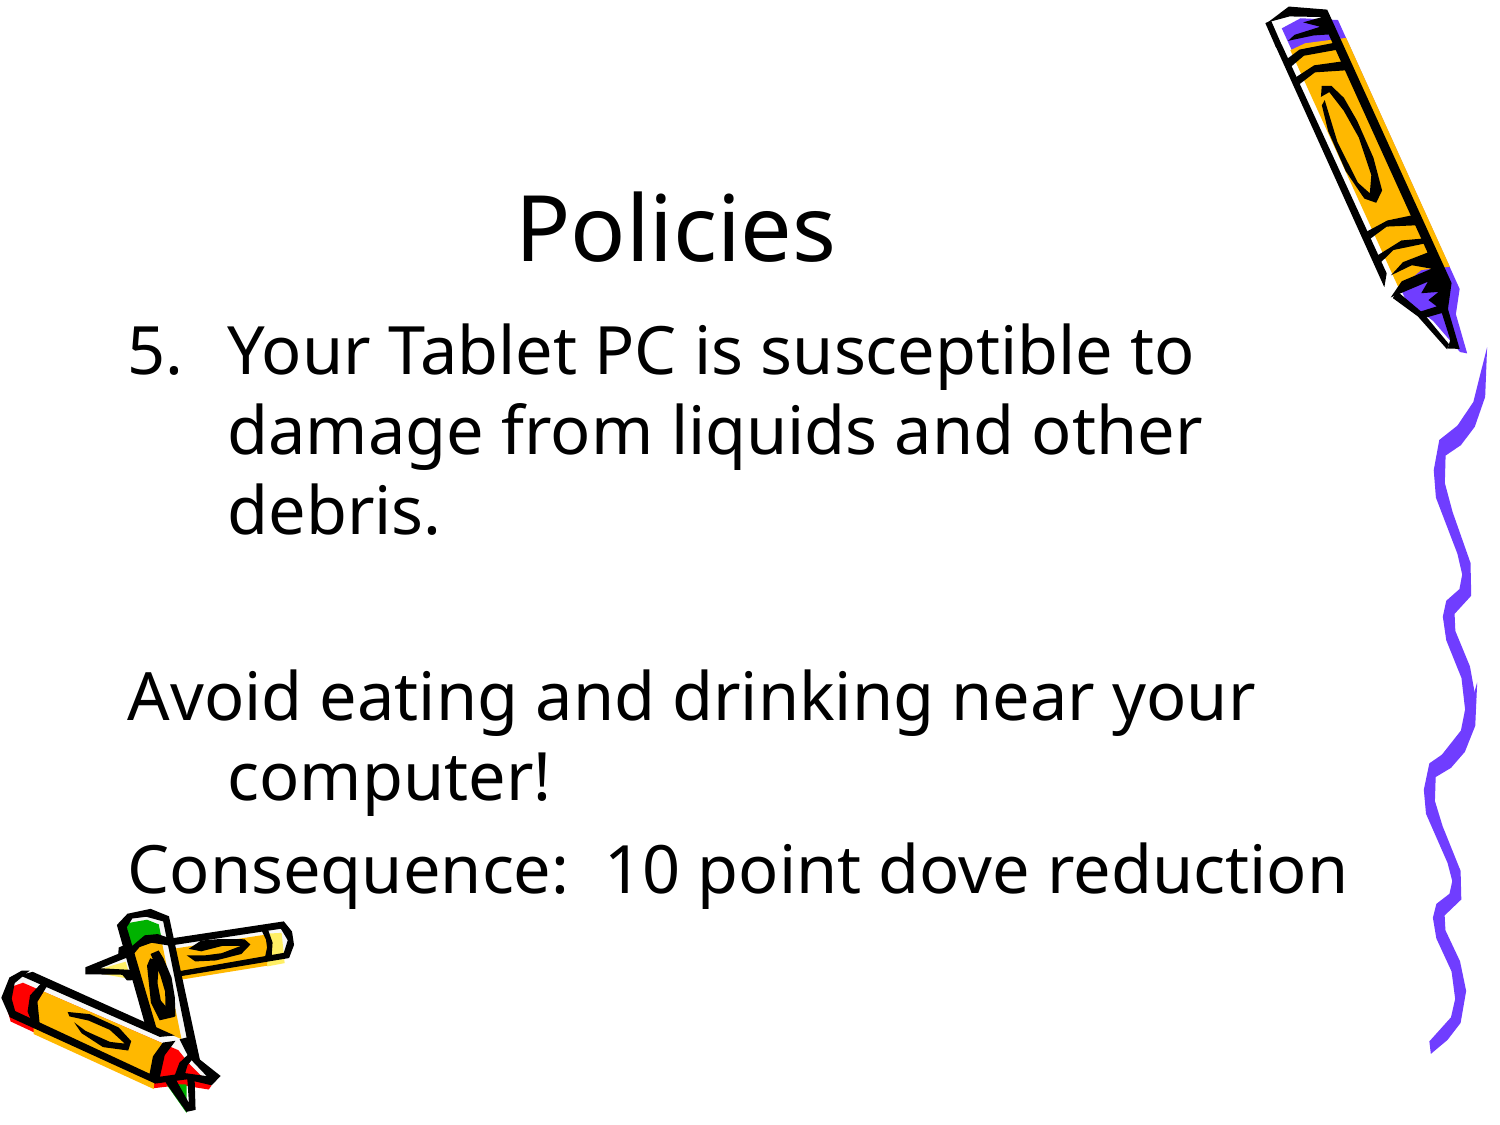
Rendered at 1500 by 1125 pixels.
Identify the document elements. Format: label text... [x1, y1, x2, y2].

list Your Tablet PC is susceptible to damage from liquids and other debris. Avoid eating and drinking near your computer! Consequence: 10 point dove reduction [112, 299, 1376, 901]
title Policies [112, 24, 1240, 288]
